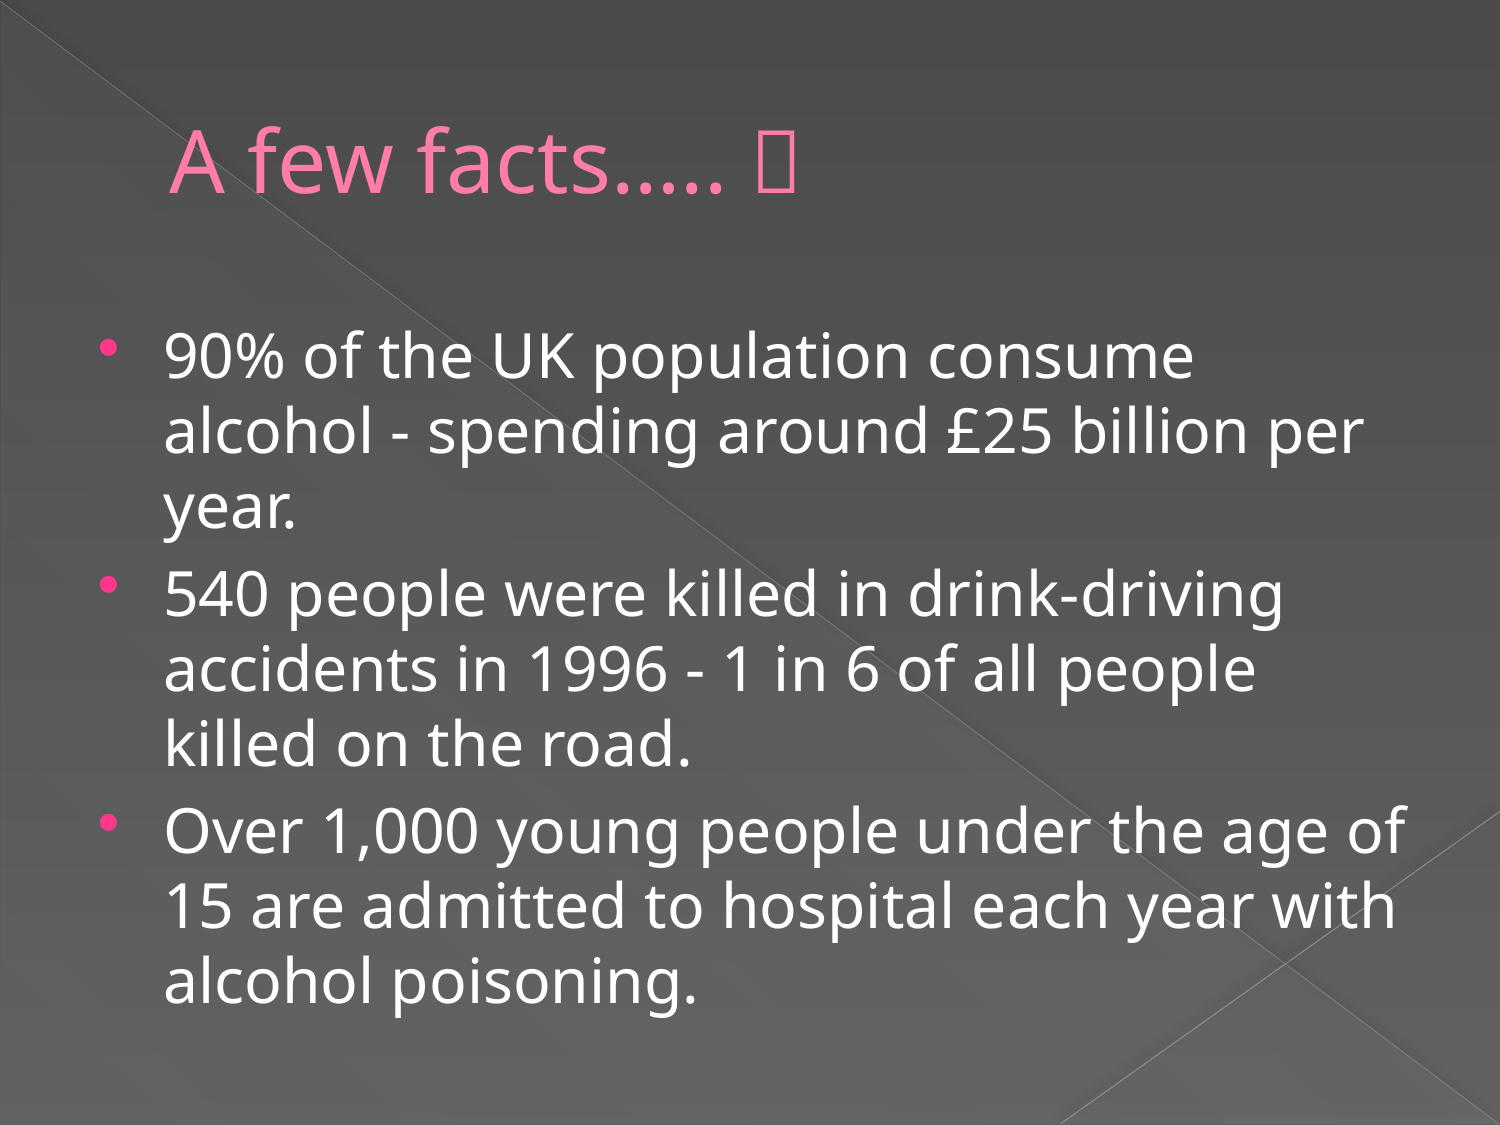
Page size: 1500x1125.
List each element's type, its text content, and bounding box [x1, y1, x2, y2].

list 90% of the UK population consume alcohol - spending around £25 billion per year. 540 people were killed in drink-driving accidents in 1996 - 1 in 6 of all people killed on the road. Over 1,000 young people under the age of 15 are admitted to hospital each year with alcohol poisoning. [75, 308, 1425, 1059]
title A few facts…..  [75, 43, 1425, 274]
